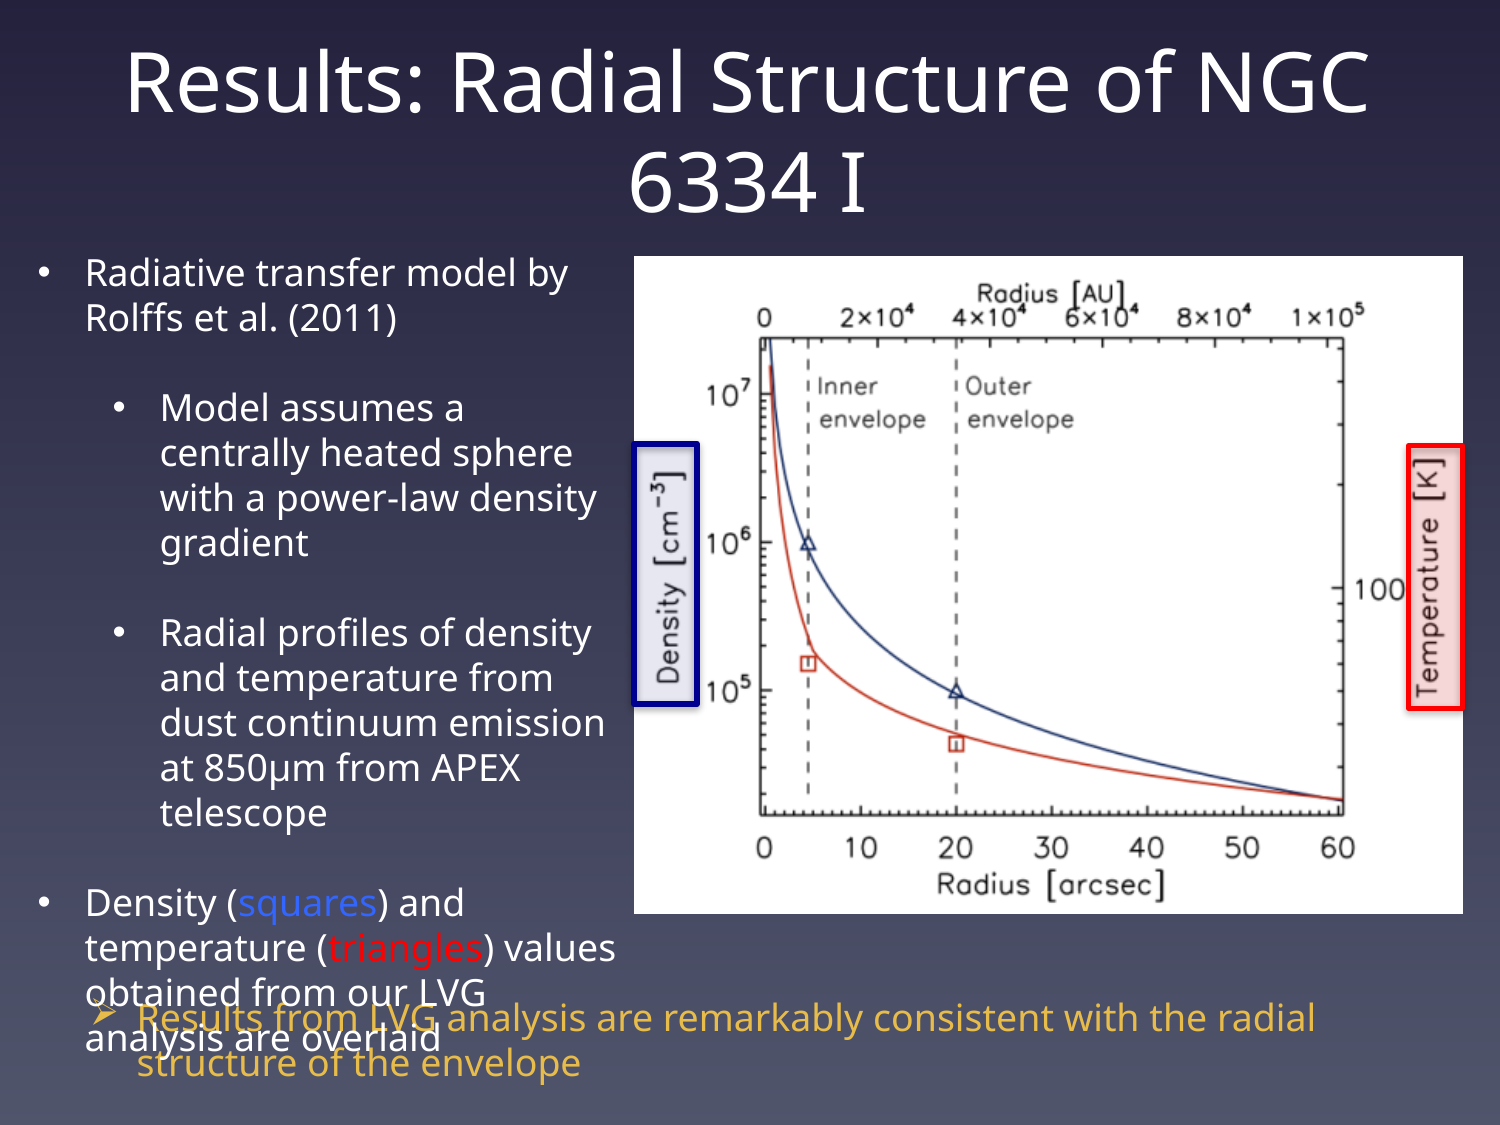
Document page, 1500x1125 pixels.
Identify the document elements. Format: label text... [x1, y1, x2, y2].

text_box Radiative transfer model by Rolffs et al. (2011) Model assumes a centrally heated sphere with a power-law density gradient Radial profiles of density and temperature from dust continuum emission at 850μm from APEX telescope Density (squares) and temperature (triangles) values obtained from our LVG analysis are overlaid [22, 241, 635, 1067]
text_box Results from LVG analysis are remarkably consistent with the radial structure of the envelope [74, 941, 1425, 1092]
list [633, 255, 1463, 914]
title Results: Radial Structure of NGC 6334 I [33, 22, 1463, 148]
